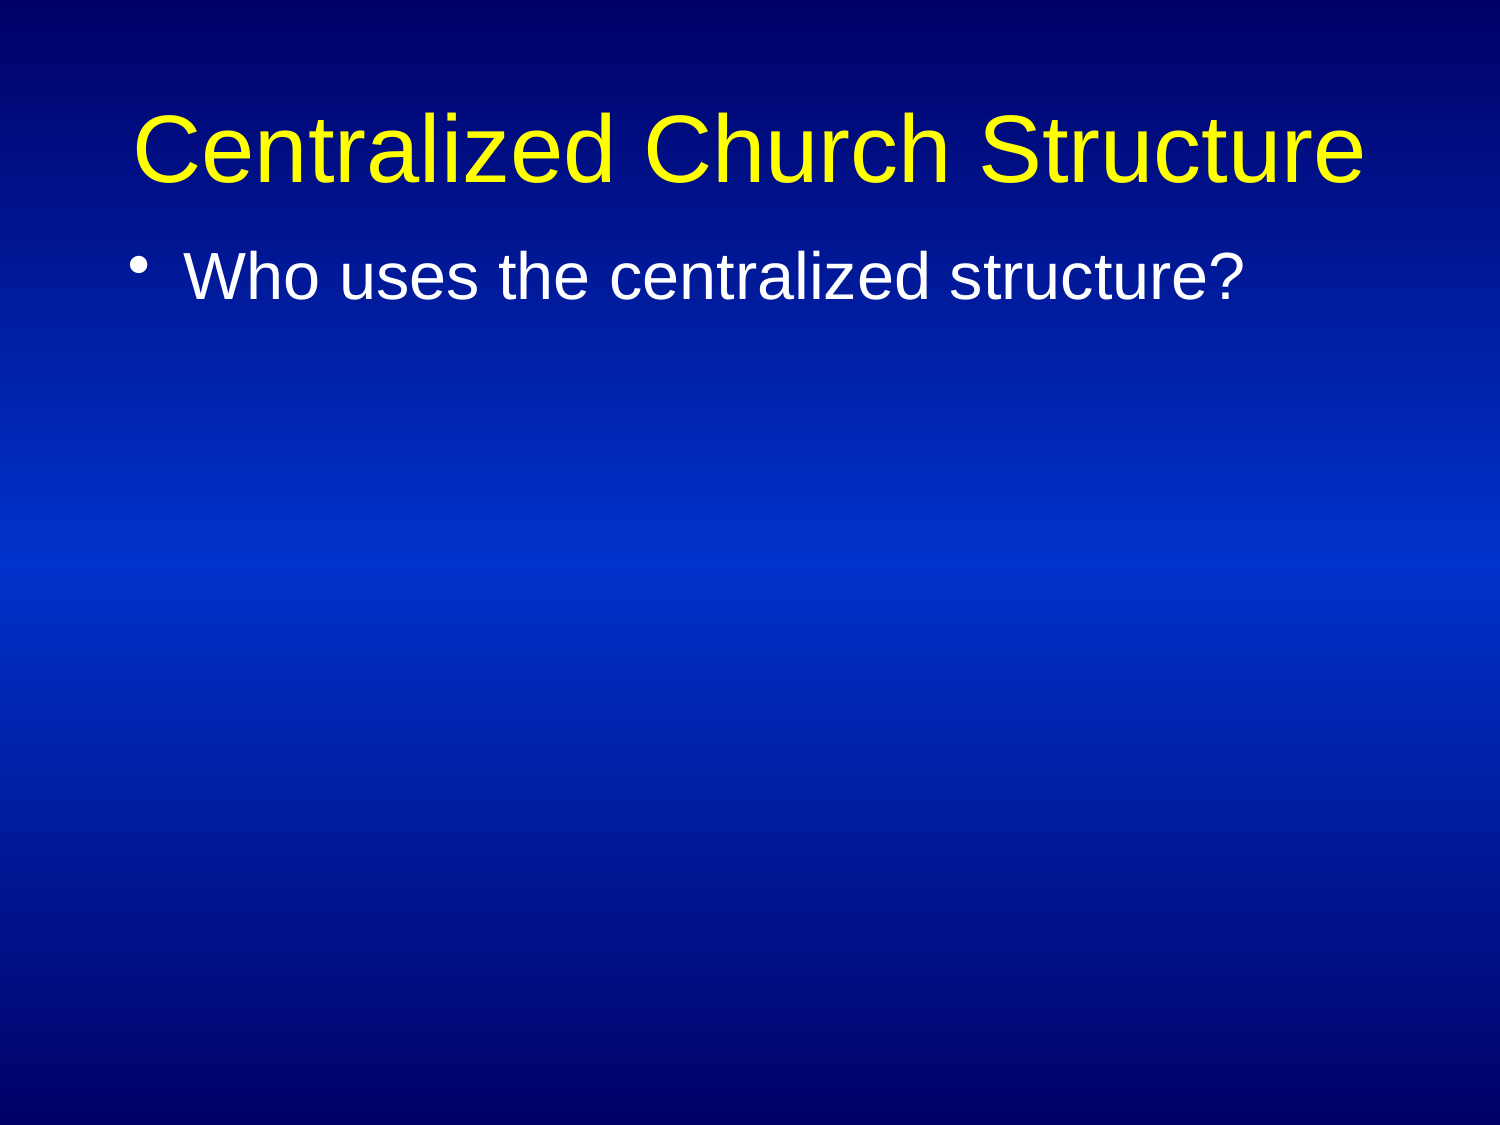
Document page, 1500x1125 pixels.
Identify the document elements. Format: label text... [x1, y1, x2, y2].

title Centralized Church Structure [37, 50, 1463, 238]
list Who uses the centralized structure? [112, 224, 1463, 1050]
